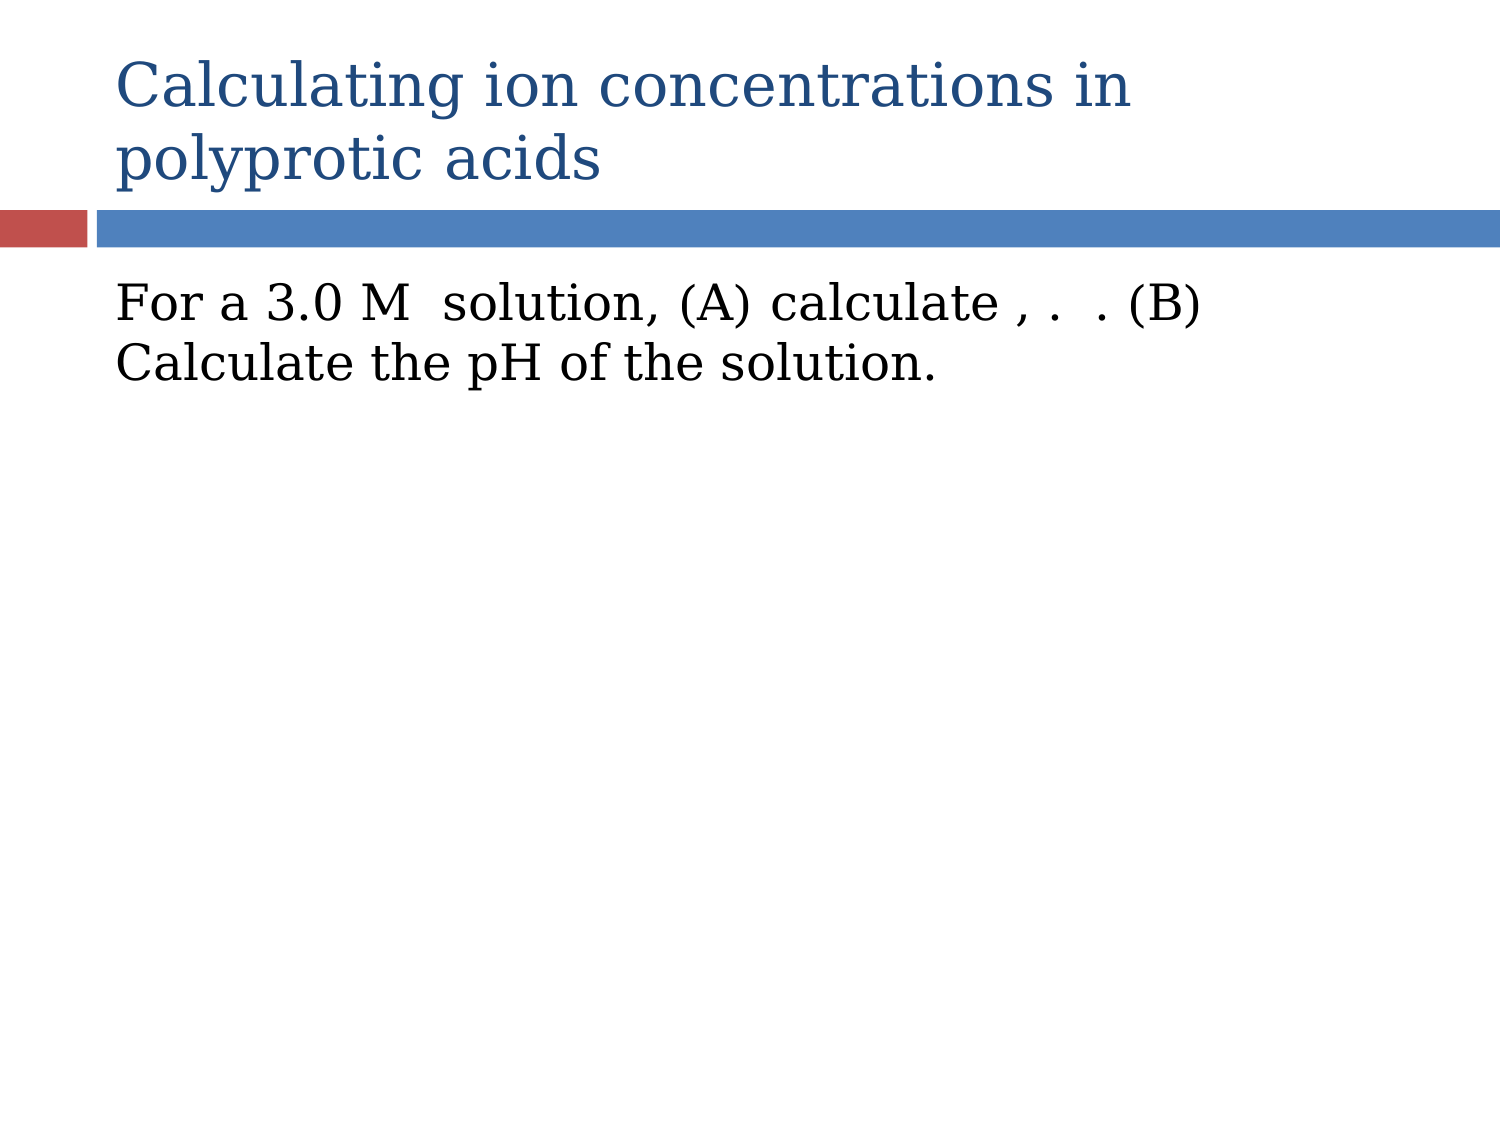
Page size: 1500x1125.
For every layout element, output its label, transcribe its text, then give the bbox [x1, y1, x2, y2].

title Calculating ion concentrations in polyprotic acids [100, 37, 1438, 200]
